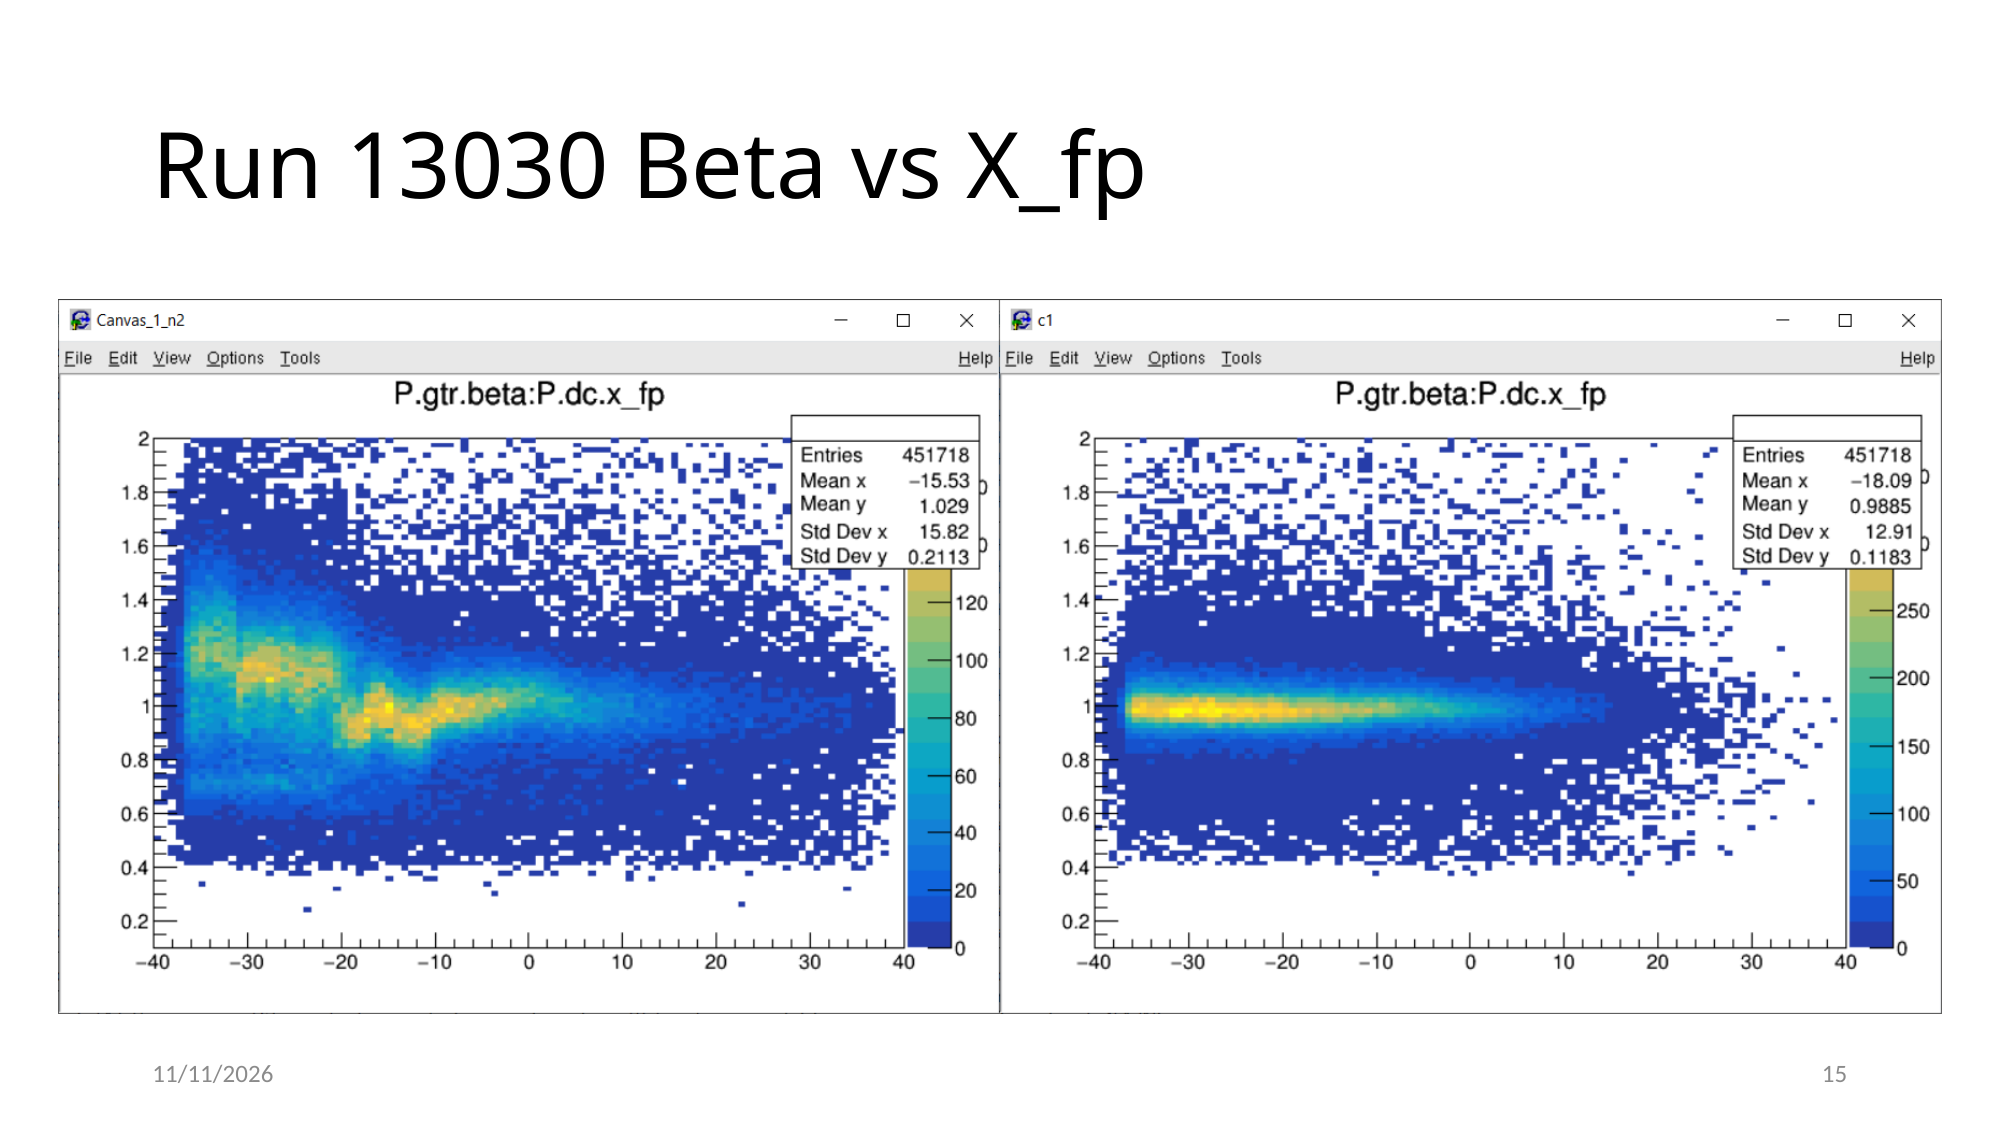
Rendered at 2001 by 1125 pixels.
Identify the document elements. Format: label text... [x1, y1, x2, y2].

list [58, 299, 999, 1014]
title Run 13030 Beta vs X_fp [137, 59, 1863, 278]
slide_number 15 [1412, 1042, 1863, 1103]
picture [999, 299, 1942, 1014]
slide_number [137, 1042, 588, 1103]
